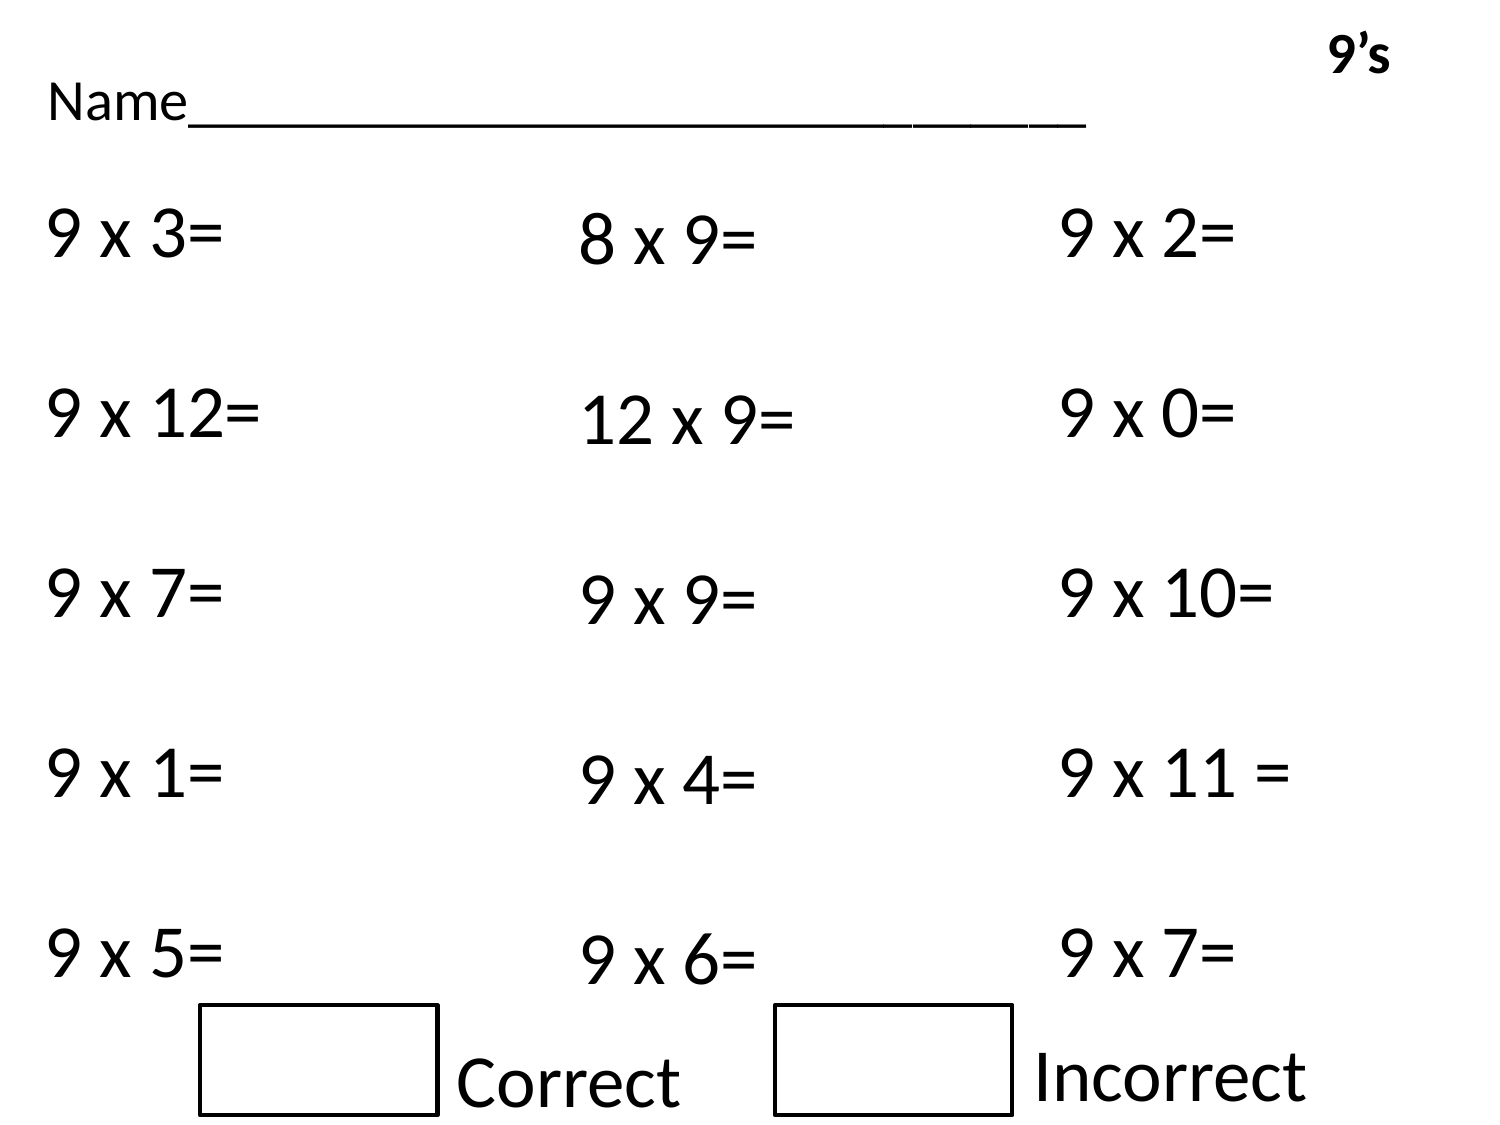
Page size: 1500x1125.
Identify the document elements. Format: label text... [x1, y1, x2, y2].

text_box 9’s [1311, 7, 1406, 93]
text_box Incorrect [1018, 1019, 1324, 1124]
text_box Name_______________________________ [32, 54, 1103, 140]
text_box Correct [442, 1024, 697, 1125]
text_box [198, 1003, 440, 1117]
text_box 8 x 9= 12 x 9= 9 x 9= 9 x 4= 9 x 6= [563, 181, 811, 1007]
text_box [773, 1003, 1014, 1117]
text_box 9 x 2= 9 x 0= 9 x 10= 9 x 11 = 9 x 7= [1042, 174, 1308, 1019]
text_box 9 x 3= 9 x 12= 9 x 7= 9 x 1= 9 x 5= [29, 174, 312, 1125]
